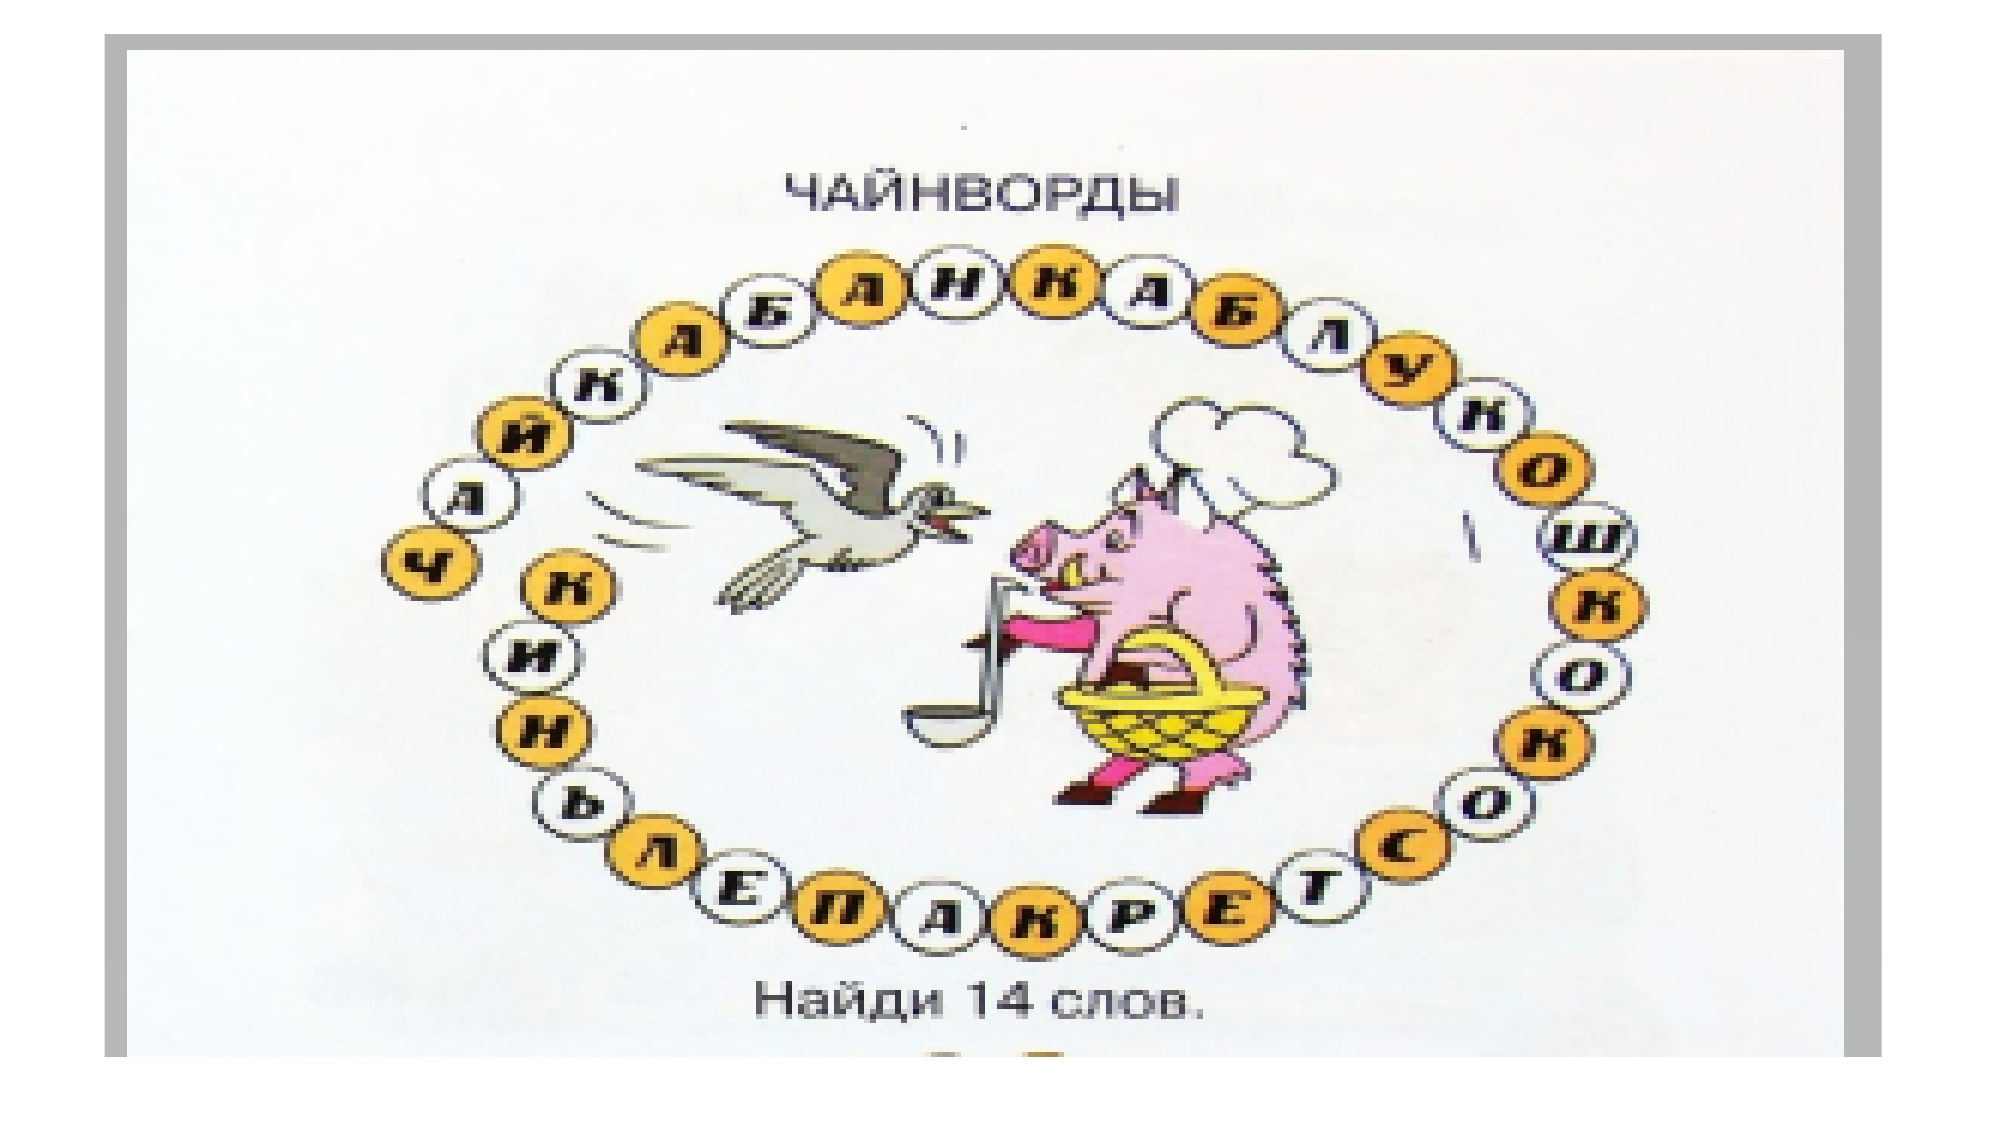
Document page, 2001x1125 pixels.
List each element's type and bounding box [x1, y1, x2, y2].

picture [104, 33, 1882, 1057]
